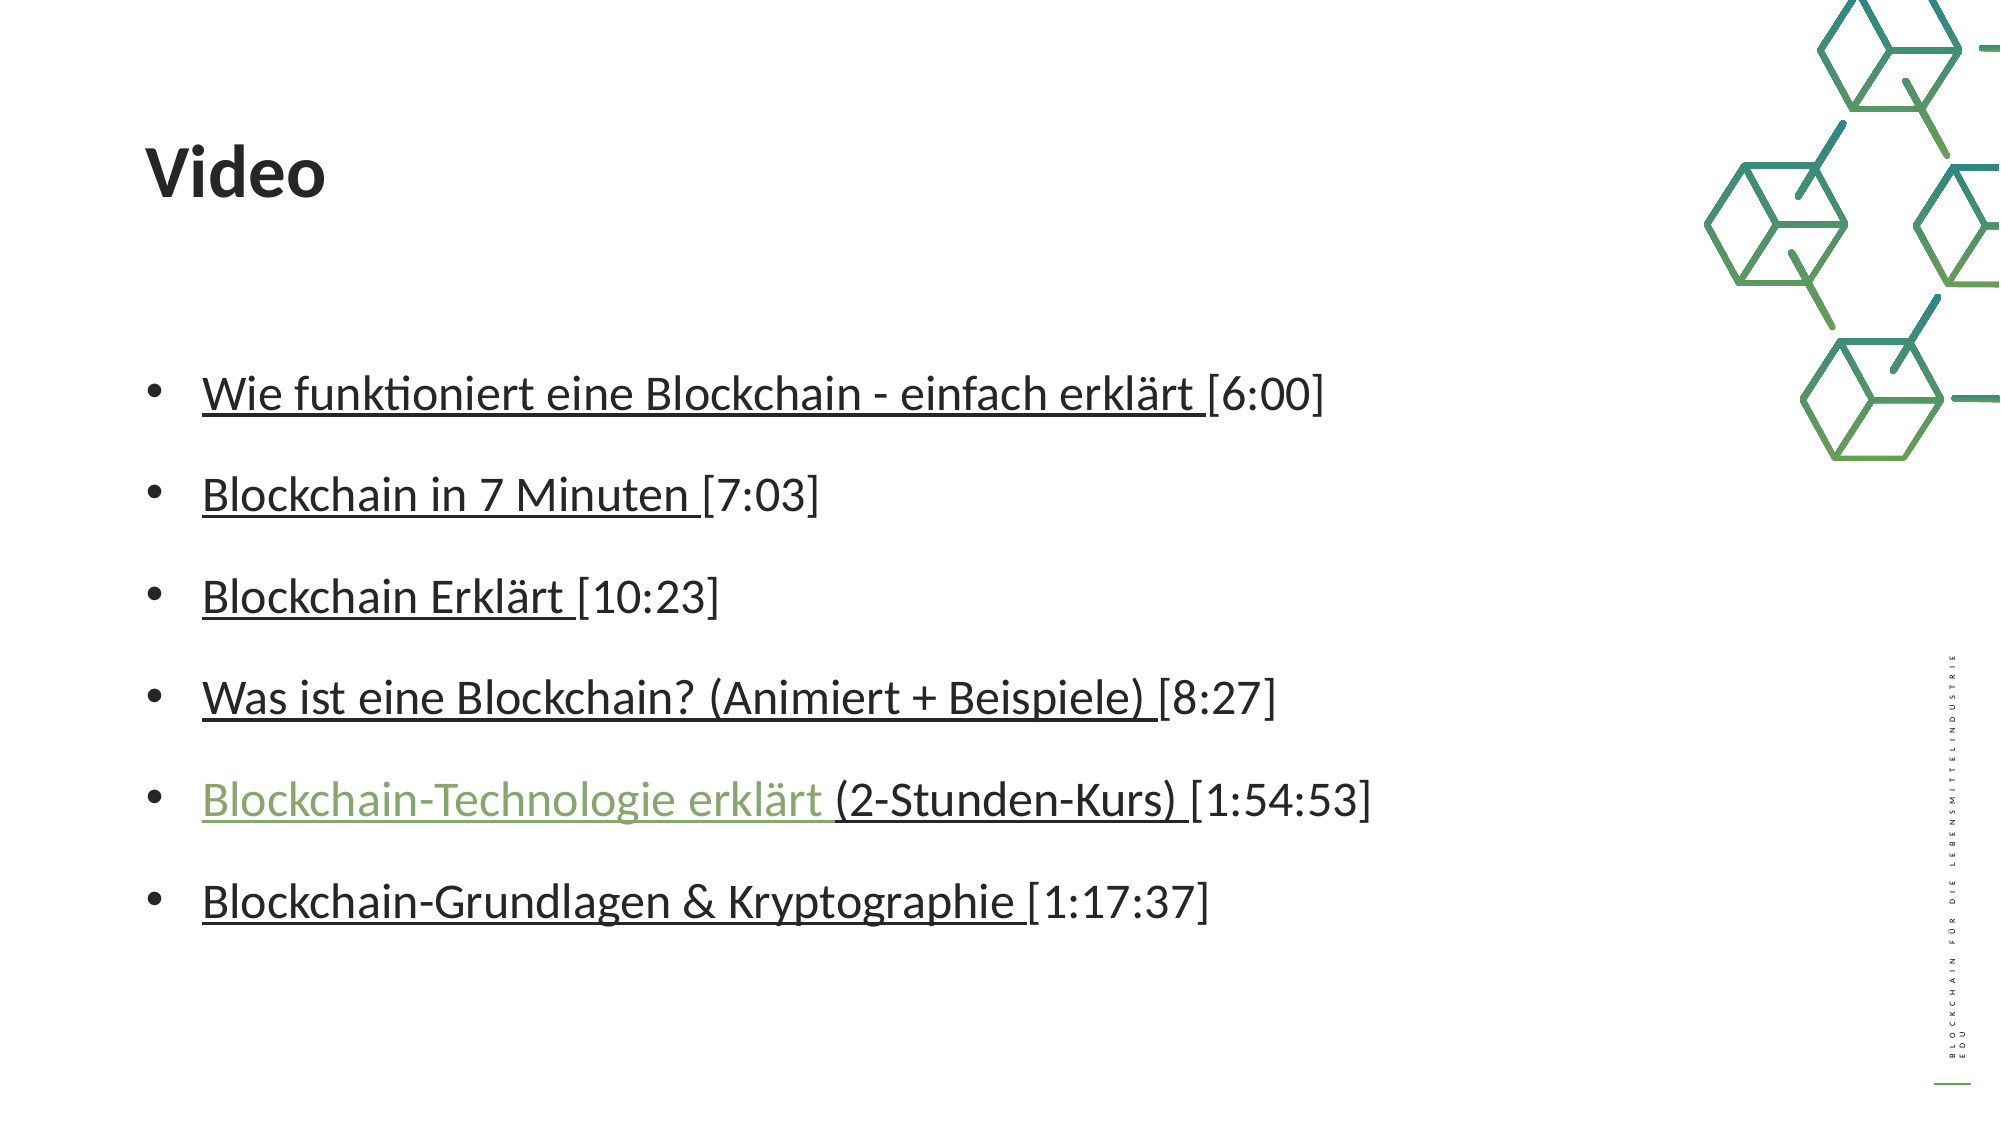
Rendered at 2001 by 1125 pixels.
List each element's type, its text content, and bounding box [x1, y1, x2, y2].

list Video [130, 124, 1704, 337]
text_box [1704, 0, 2000, 461]
list Wie funktioniert eine Blockchain - einfach erklärt [6:00] Blockchain in 7 Minuten [7:03] Blockchain Erklärt [10:23] Was ist eine Blockchain? (Animiert + Beispiele) [8:27] Blockchain-Technologie erklärt (2-Stunden-Kurs) [1:54:53] Blockchain-Grundlagen & Kryptographie [1:17:37] [130, 348, 1869, 1035]
